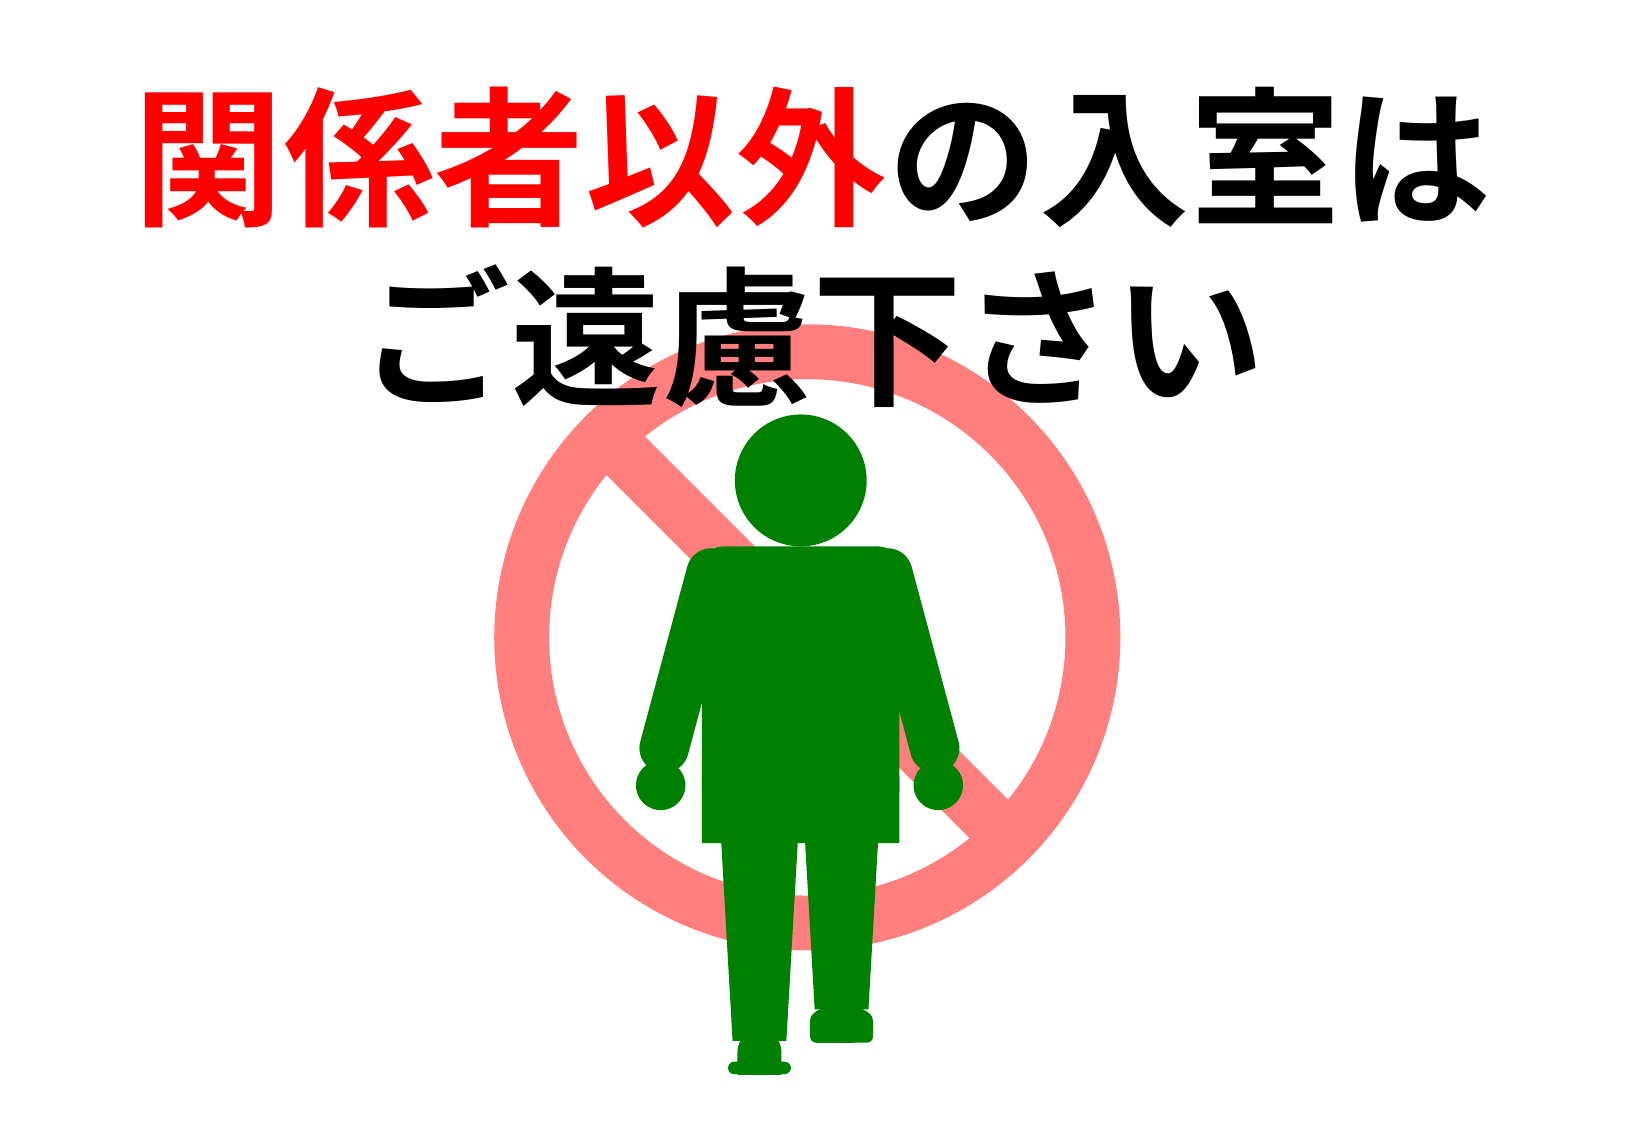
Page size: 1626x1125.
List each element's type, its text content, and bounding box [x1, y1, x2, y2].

text_box 関係者以外の入室は ご遠慮下さい [0, 56, 1625, 432]
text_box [493, 324, 1121, 1075]
